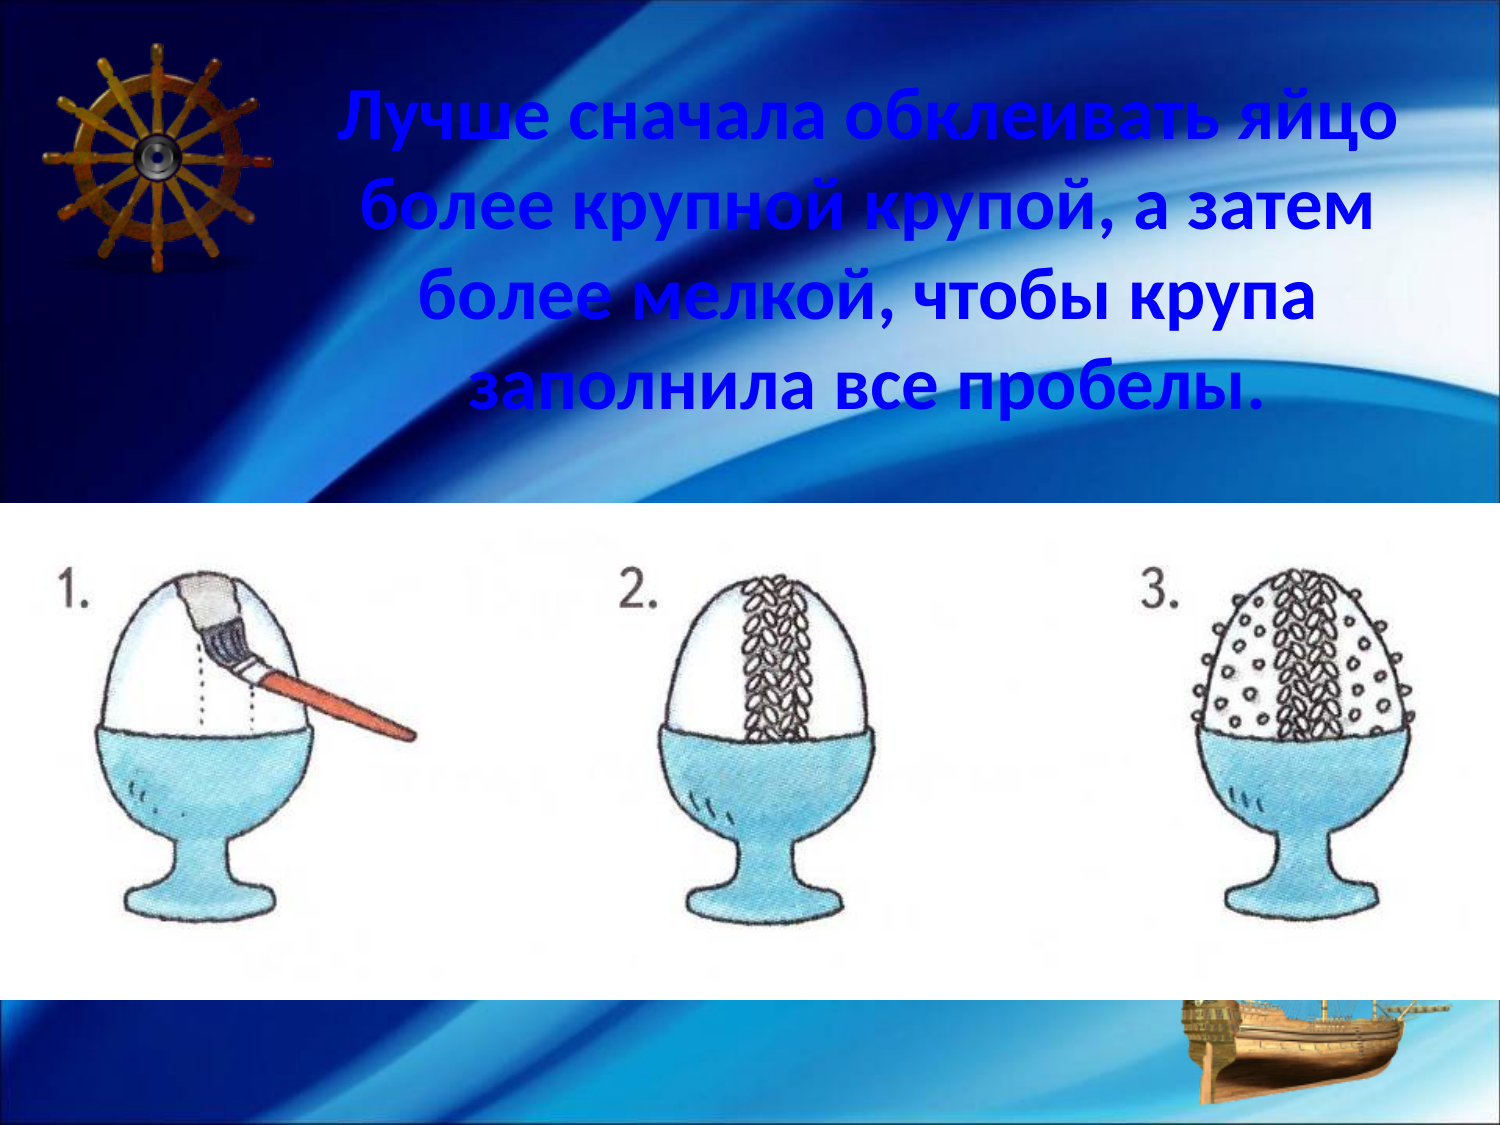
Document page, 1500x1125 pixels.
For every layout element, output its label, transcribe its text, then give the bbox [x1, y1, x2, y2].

title Лучше сначала обклеивать яйцо более крупной крупой, а затем более мелкой, чтобы крупа заполнила все пробелы. [253, 44, 1483, 445]
picture [0, 0, 1500, 1125]
